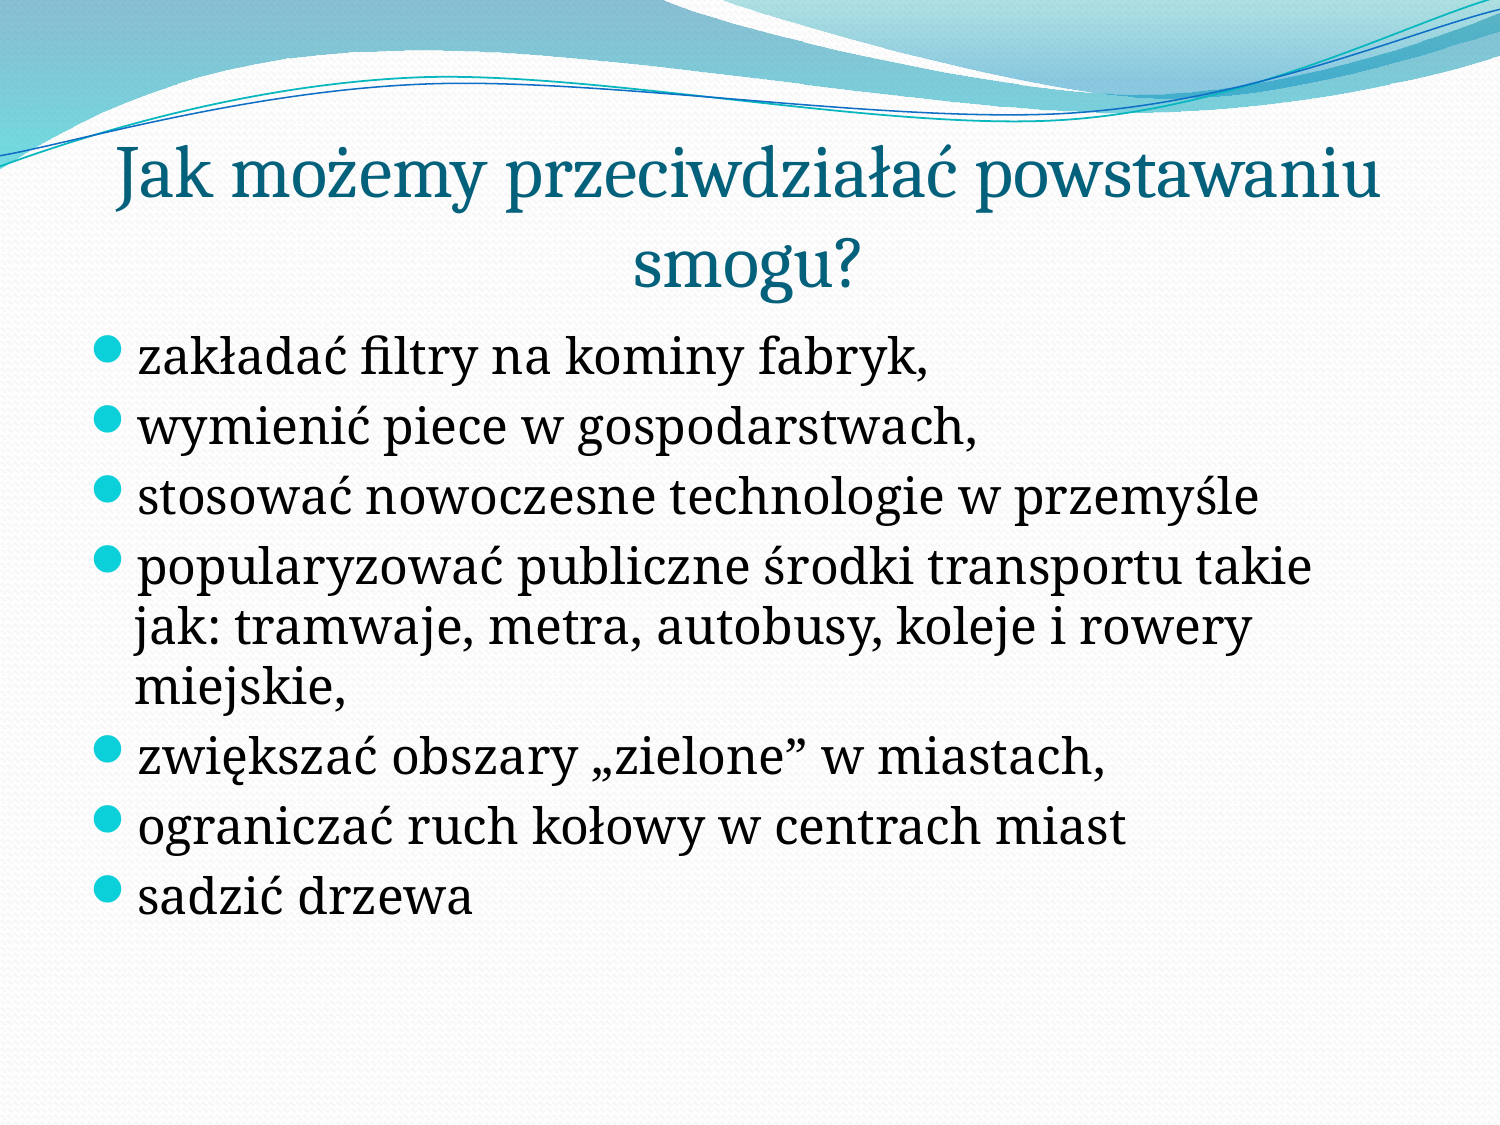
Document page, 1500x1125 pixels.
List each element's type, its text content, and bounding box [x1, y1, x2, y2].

title Jak możemy przeciwdziałać powstawaniu smogu? [75, 115, 1425, 303]
list zakładać filtry na kominy fabryk, wymienić piece w gospodarstwach, stosować nowoczesne technologie w przemyśle popularyzować publiczne środki transportu takie jak: tramwaje, metra, autobusy, koleje i rowery miejskie, zwiększać obszary „zielone” w miastach, ograniczać ruch kołowy w centrach miast sadzić drzewa [75, 317, 1425, 1038]
